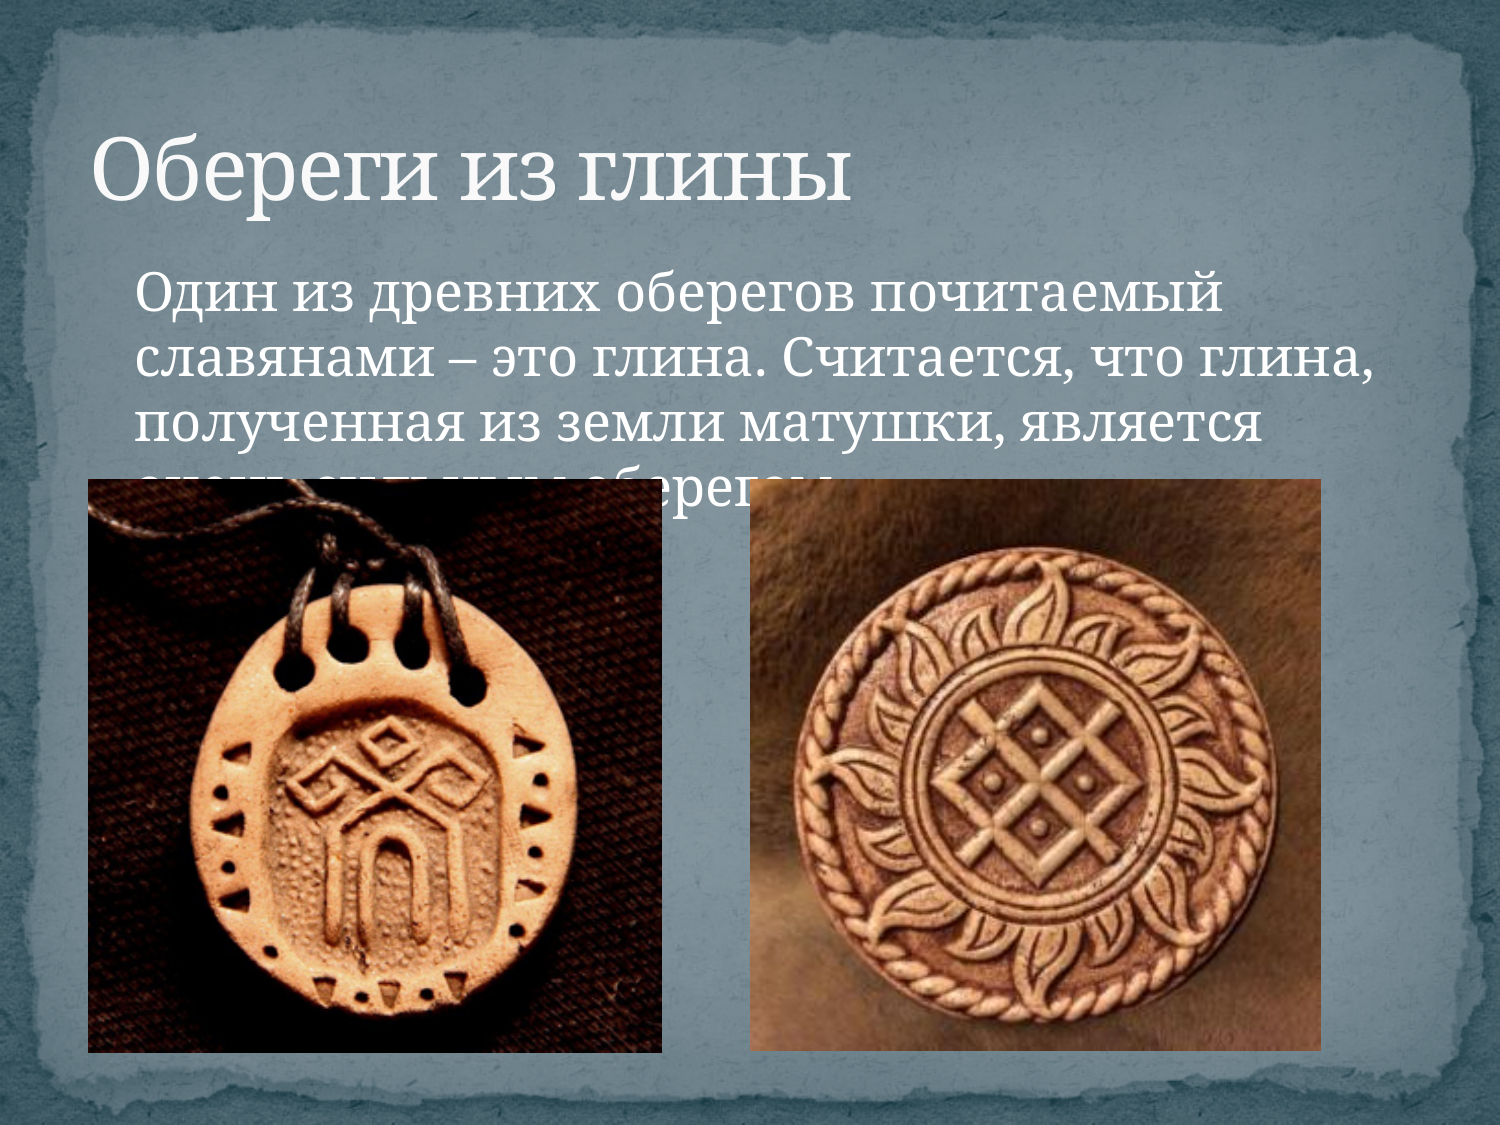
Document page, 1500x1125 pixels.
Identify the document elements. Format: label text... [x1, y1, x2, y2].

picture [750, 479, 1321, 1051]
list Один из древних оберегов почитаемый славянами – это глина. Считается, что глина, полученная из земли матушки, является очень сильным оберегом. [75, 249, 1425, 1000]
picture [88, 479, 662, 1053]
title Обереги из глины [74, 24, 1425, 225]
